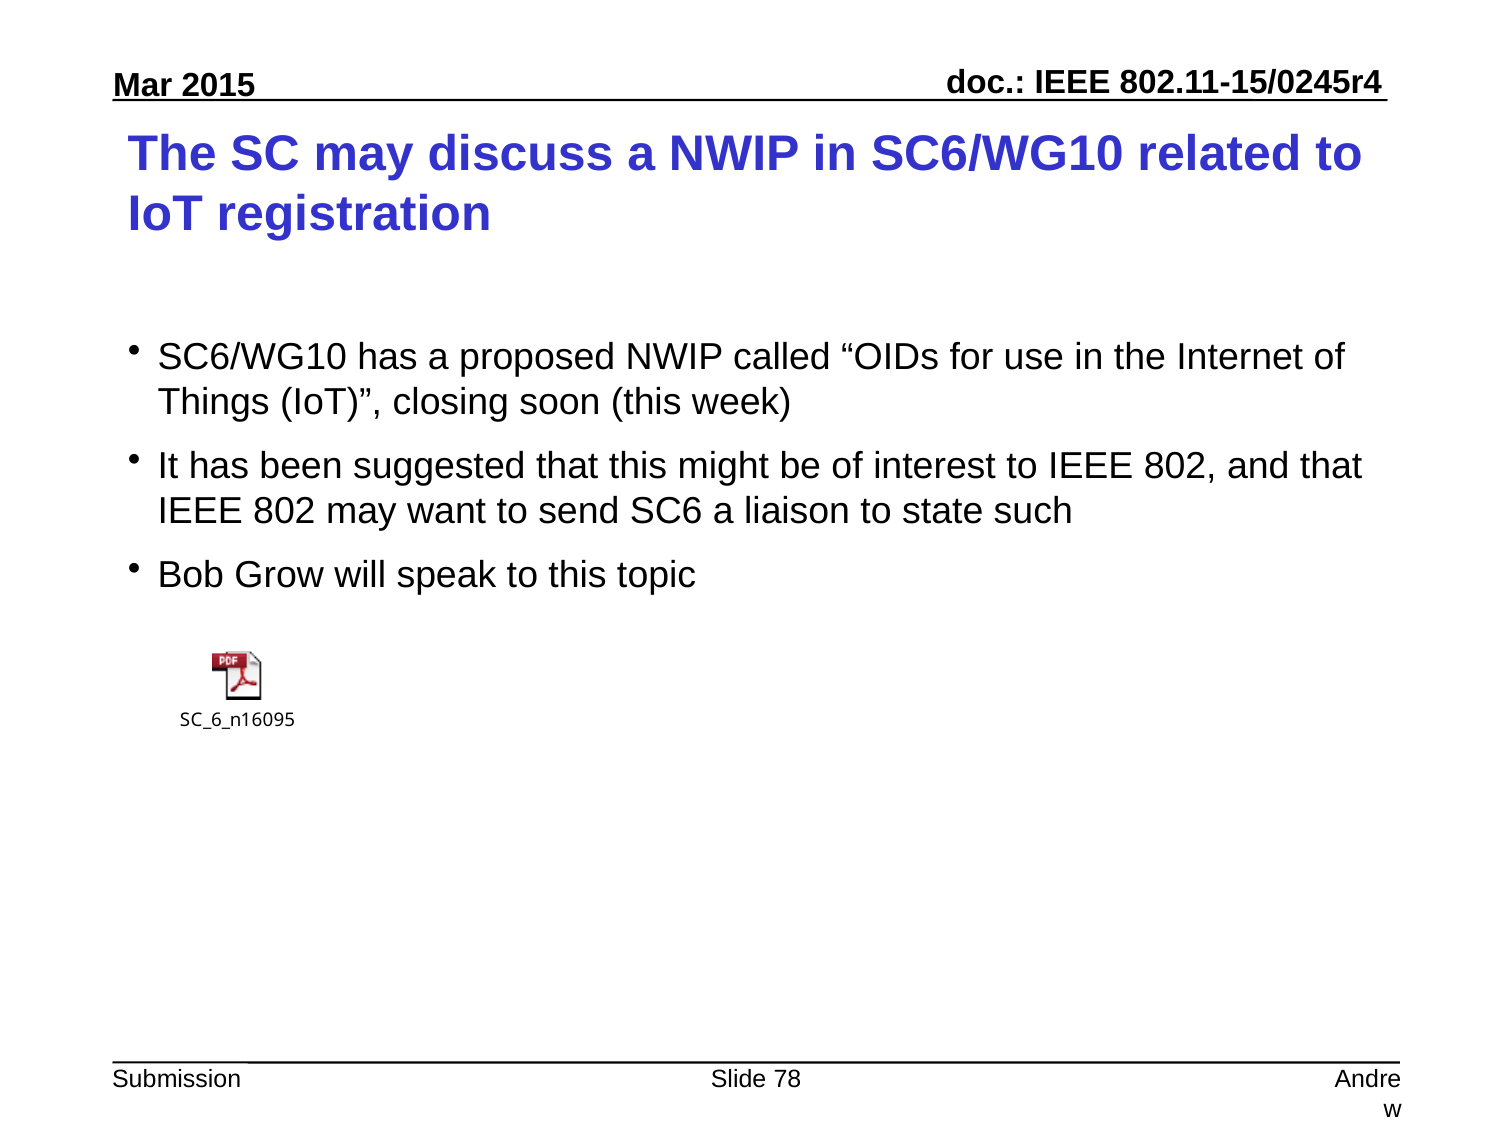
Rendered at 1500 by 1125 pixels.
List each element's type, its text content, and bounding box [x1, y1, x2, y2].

list SC6/WG10 has a proposed NWIP called “OIDs for use in the Internet of Things (IoT)”, closing soon (this week) It has been suggested that this might be of interest to IEEE 802, and that IEEE 802 may want to send SC6 a liaison to state such Bob Grow will speak to this topic [112, 324, 1388, 1000]
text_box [162, 649, 313, 777]
title The SC may discuss a NWIP in SC6/WG10 related to IoT registration [112, 112, 1388, 288]
footer Andrew Myles, Cisco [1320, 1061, 1402, 1093]
slide_number Slide 78 [709, 1061, 803, 1093]
